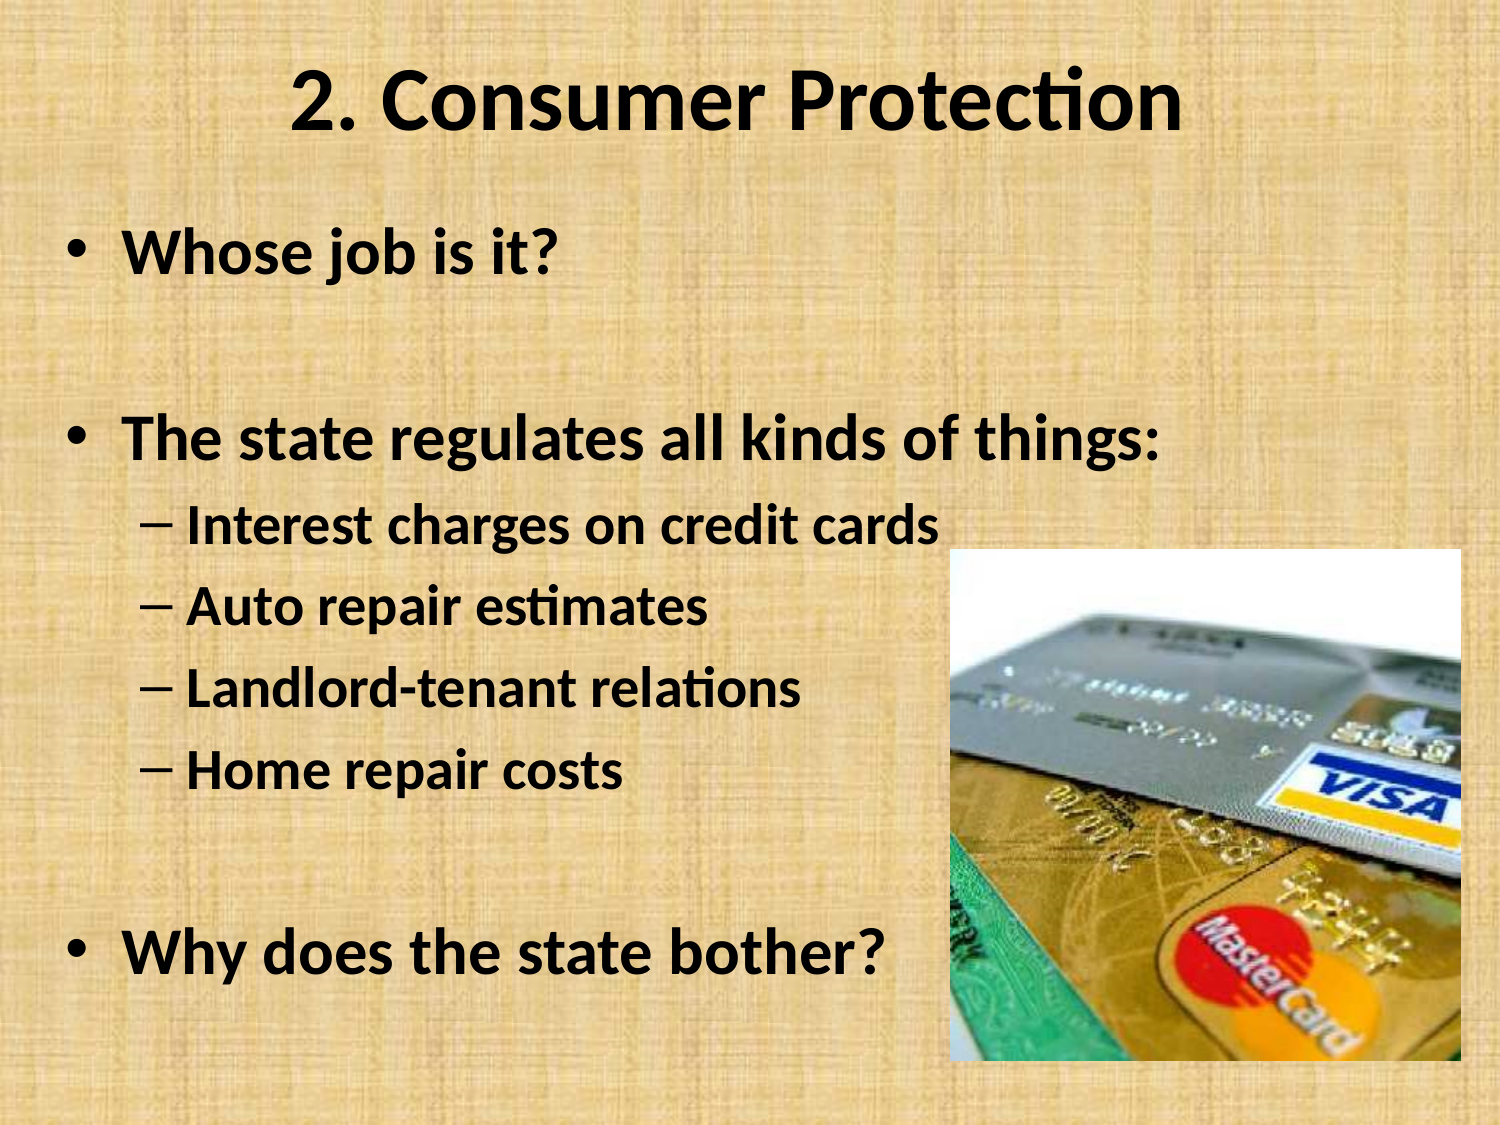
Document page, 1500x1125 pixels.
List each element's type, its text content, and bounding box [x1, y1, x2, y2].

picture [0, 0, 1500, 1125]
list Whose job is it? The state regulates all kinds of things: Interest charges on credit cards Auto repair estimates Landlord-tenant relations Home repair costs Why does the state bother? [50, 200, 1425, 1100]
title 2. Consumer Protection [62, 0, 1413, 188]
